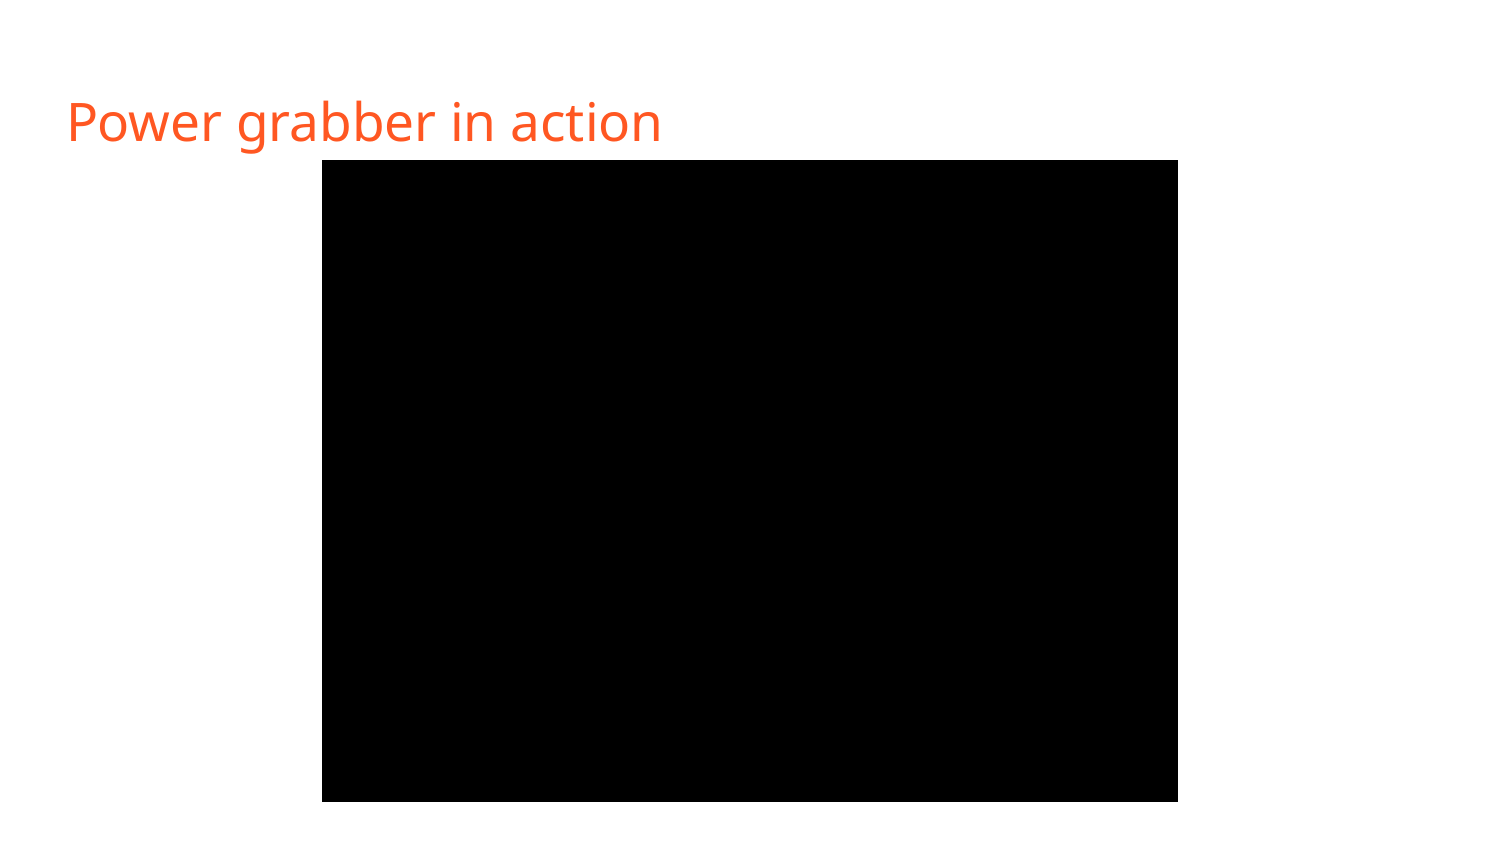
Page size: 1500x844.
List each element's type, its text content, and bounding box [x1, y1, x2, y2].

picture [322, 160, 1178, 802]
title Power grabber in action [51, 72, 1449, 167]
